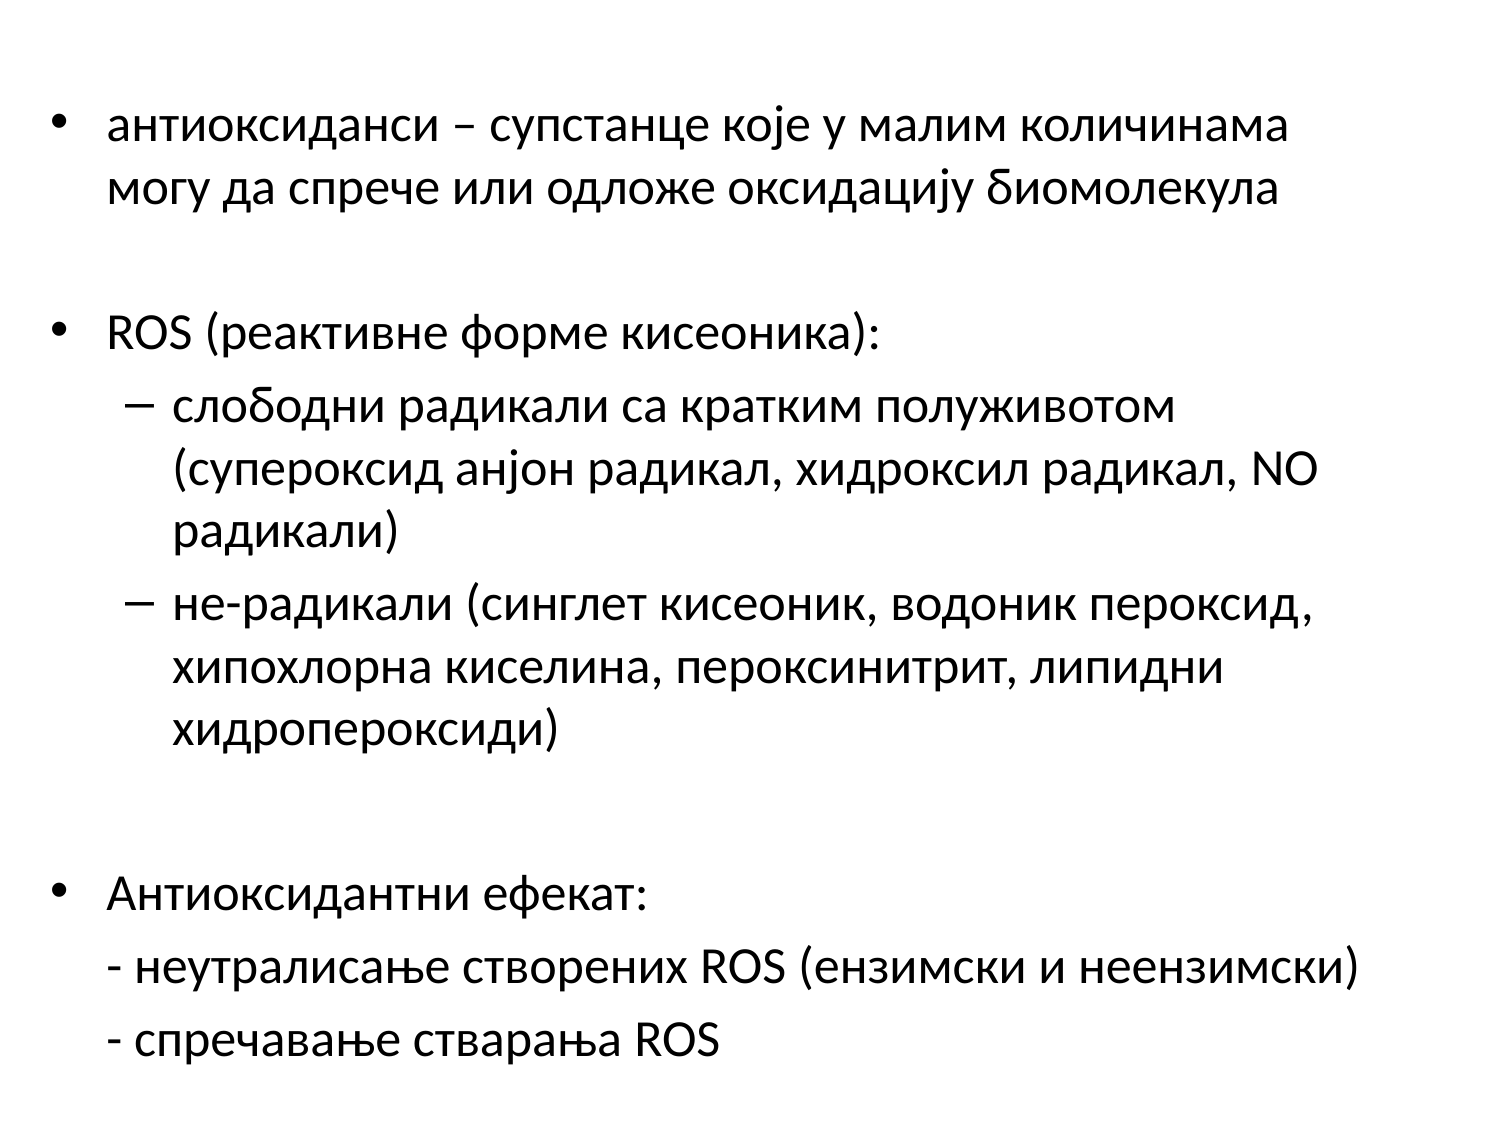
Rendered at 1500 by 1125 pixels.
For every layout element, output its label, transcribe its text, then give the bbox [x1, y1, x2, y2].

list антиоксиданси – супстанце које у малим количинама могу да спрече или одложе оксидацију биомолекула ROS (реактивне форме кисеоника): слободни радикали са кратким полуживотом (супероксид анјон радикал, хидроксил радикал, NO радикали) не-радикали (синглет кисеоник, водоник пероксид, хипохлорна киселина, пероксинитрит, липидни хидропероксиди) Антиоксидантни ефекат: - неутралисање створених ROS (ензимски и неензимски) - спречавање стварања ROS [35, 82, 1386, 825]
